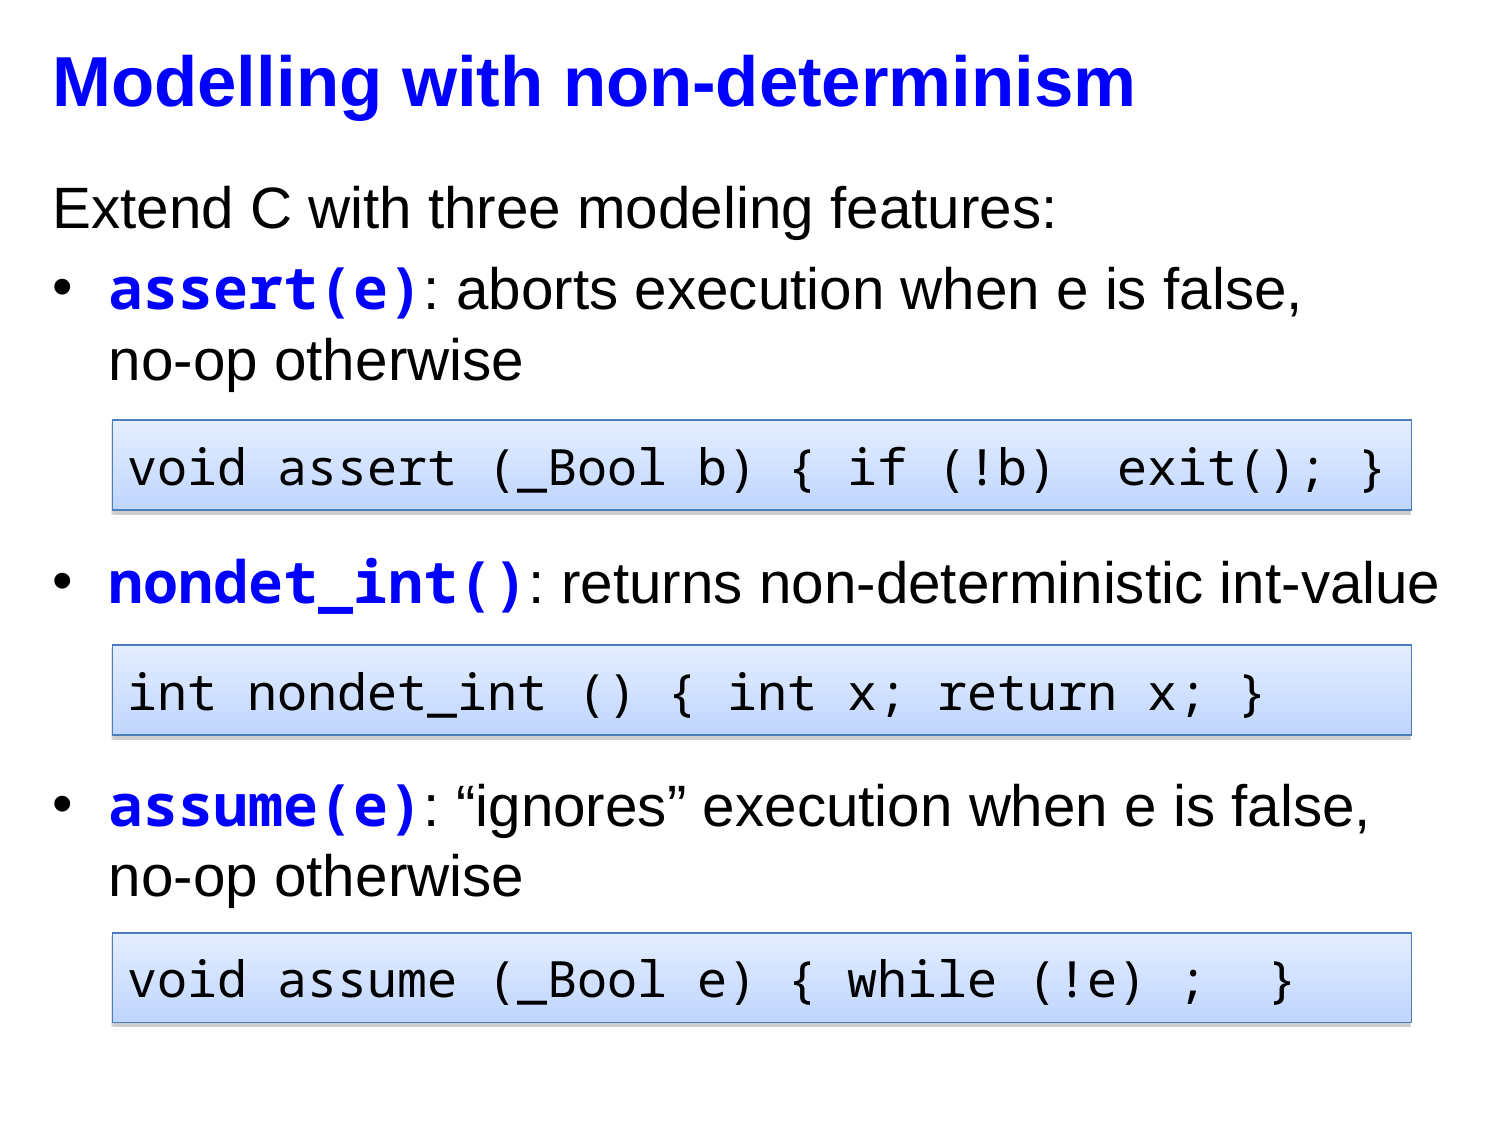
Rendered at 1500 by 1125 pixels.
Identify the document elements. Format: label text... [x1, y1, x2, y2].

text_box void assert (_Bool b) { if (!b) exit(); } [112, 420, 1412, 511]
text_box int nondet_int () { int x; return x; } [112, 645, 1412, 736]
text_box void assume (_Bool e) { while (!e) ; } [112, 932, 1412, 1023]
title Modelling with non-determinism [37, 19, 1476, 138]
list Extend C with three modeling features: assert(e): aborts execution when e is false, no-op otherwise nondet_int(): returns non-deterministic int-value assume(e): “ignores” execution when e is false, no-op otherwise [37, 162, 1500, 1051]
